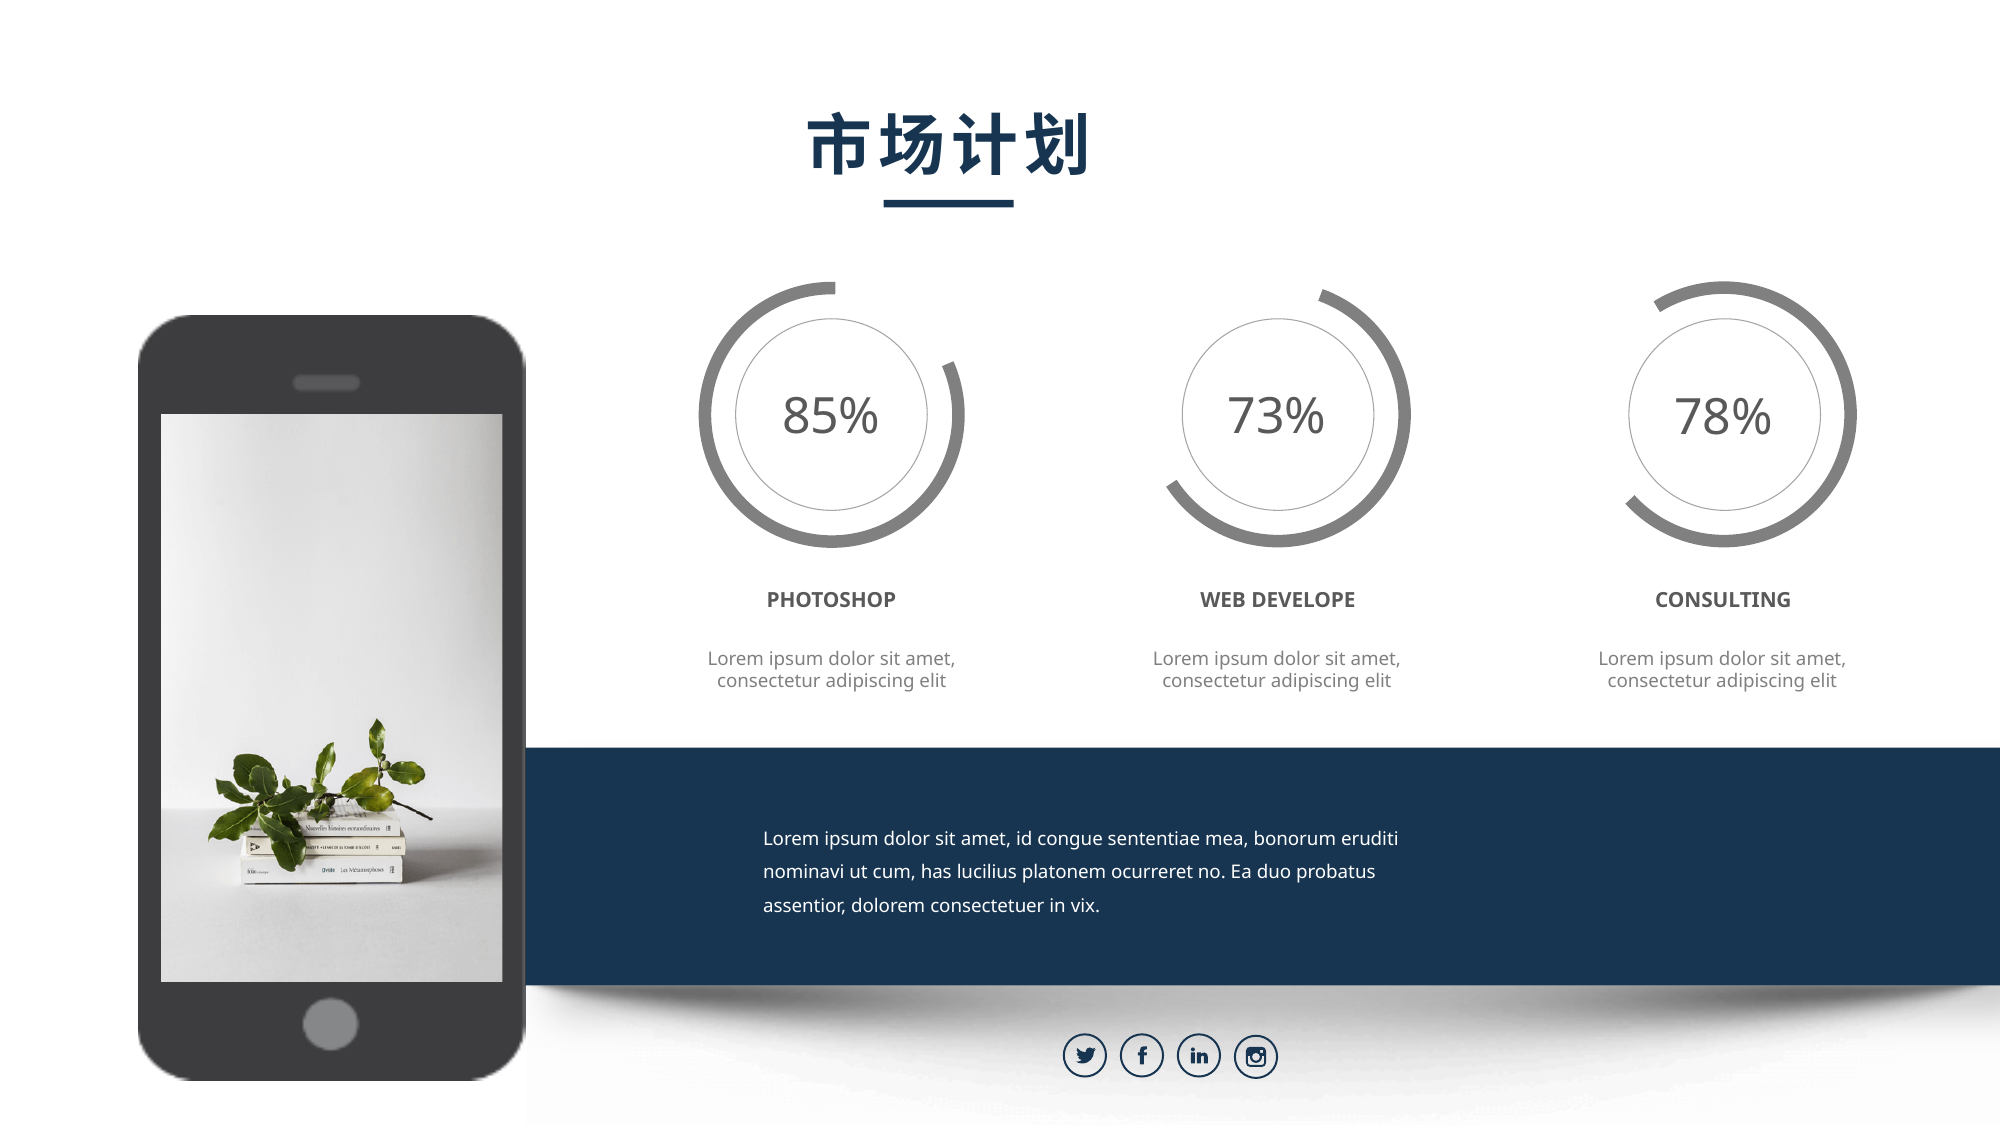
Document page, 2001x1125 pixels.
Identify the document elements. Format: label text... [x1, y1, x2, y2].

text_box [749, 287, 836, 318]
text_box [1170, 476, 1182, 499]
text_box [1182, 318, 1374, 511]
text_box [1628, 318, 1821, 511]
text_box [1821, 332, 1852, 497]
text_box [1062, 1033, 1279, 1079]
text_box [928, 363, 959, 499]
text_box [1656, 287, 1808, 318]
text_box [1560, 579, 1884, 700]
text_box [1115, 579, 1439, 700]
text_box [1195, 511, 1361, 542]
text_box [1374, 330, 1406, 498]
text_box [1312, 294, 1361, 318]
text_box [138, 315, 526, 1081]
text_box [882, 199, 1015, 208]
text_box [525, 747, 2000, 1125]
text_box 市场计划 [790, 95, 1107, 191]
text_box [748, 511, 916, 543]
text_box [735, 318, 928, 511]
text_box [704, 332, 735, 498]
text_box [670, 579, 993, 700]
text_box [1641, 511, 1807, 542]
